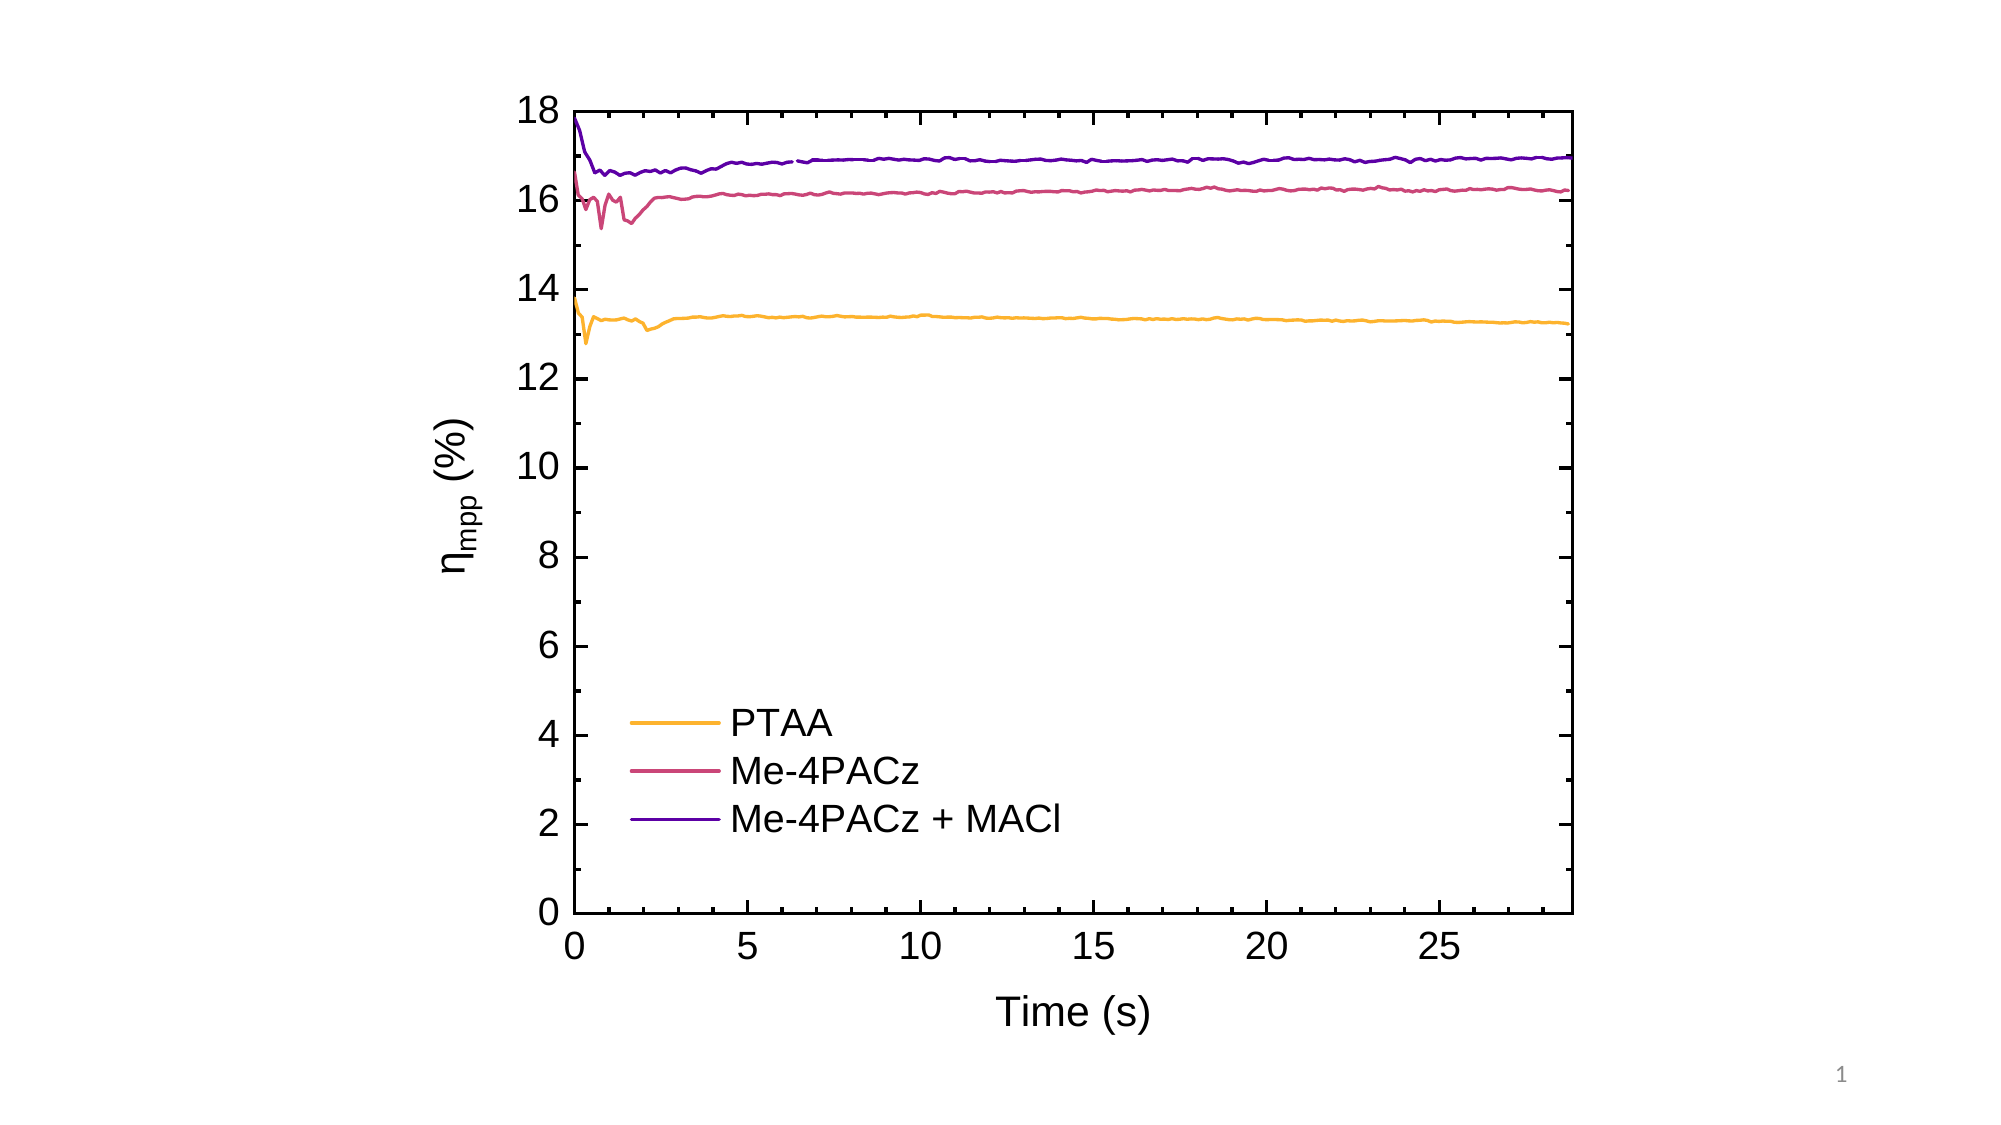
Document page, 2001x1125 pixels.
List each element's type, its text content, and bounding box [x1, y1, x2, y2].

slide_number 1 [1412, 1042, 1863, 1103]
picture [366, 78, 1634, 1047]
